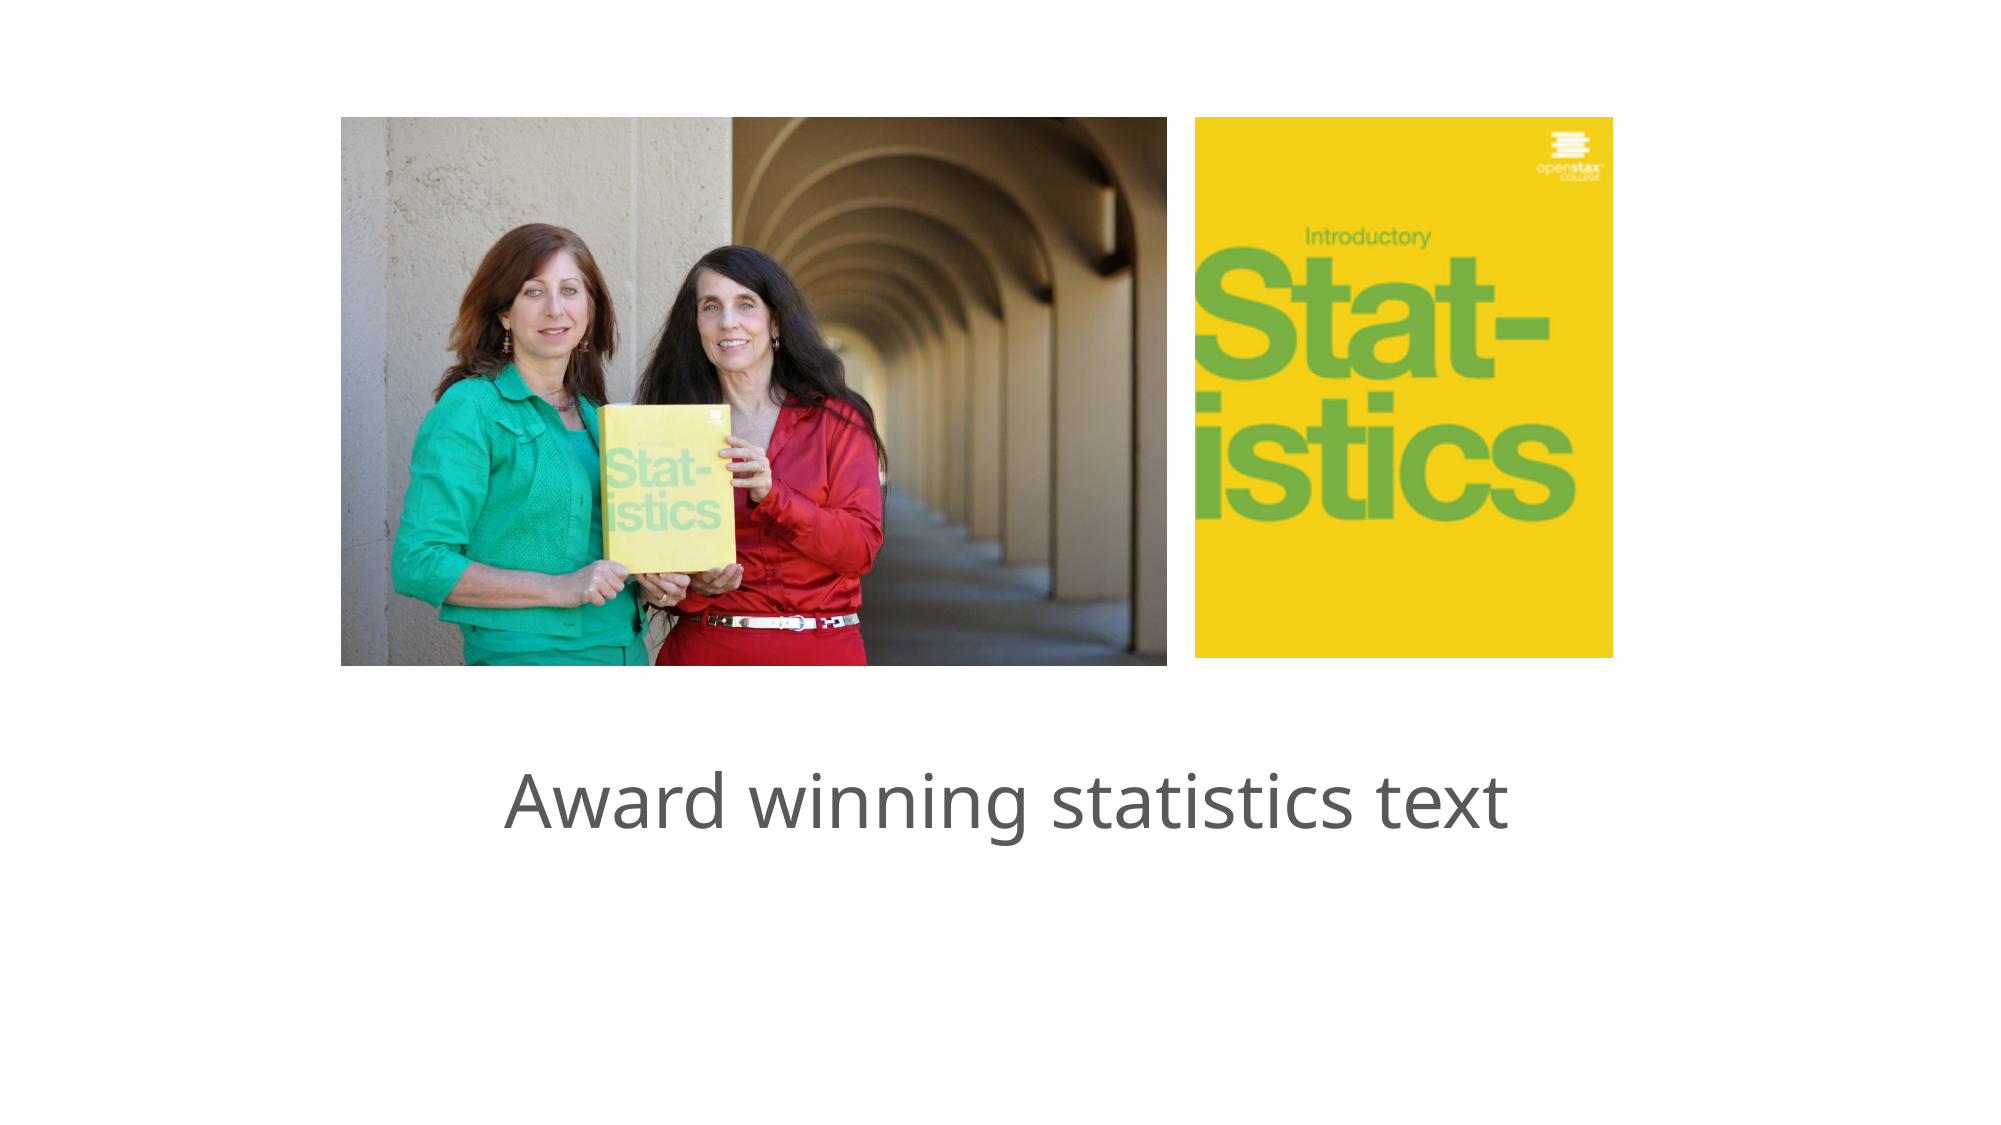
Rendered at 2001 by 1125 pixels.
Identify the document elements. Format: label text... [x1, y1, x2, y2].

picture [1195, 117, 1613, 658]
picture [341, 117, 1167, 666]
text_box Award winning statistics text [314, 746, 1700, 988]
